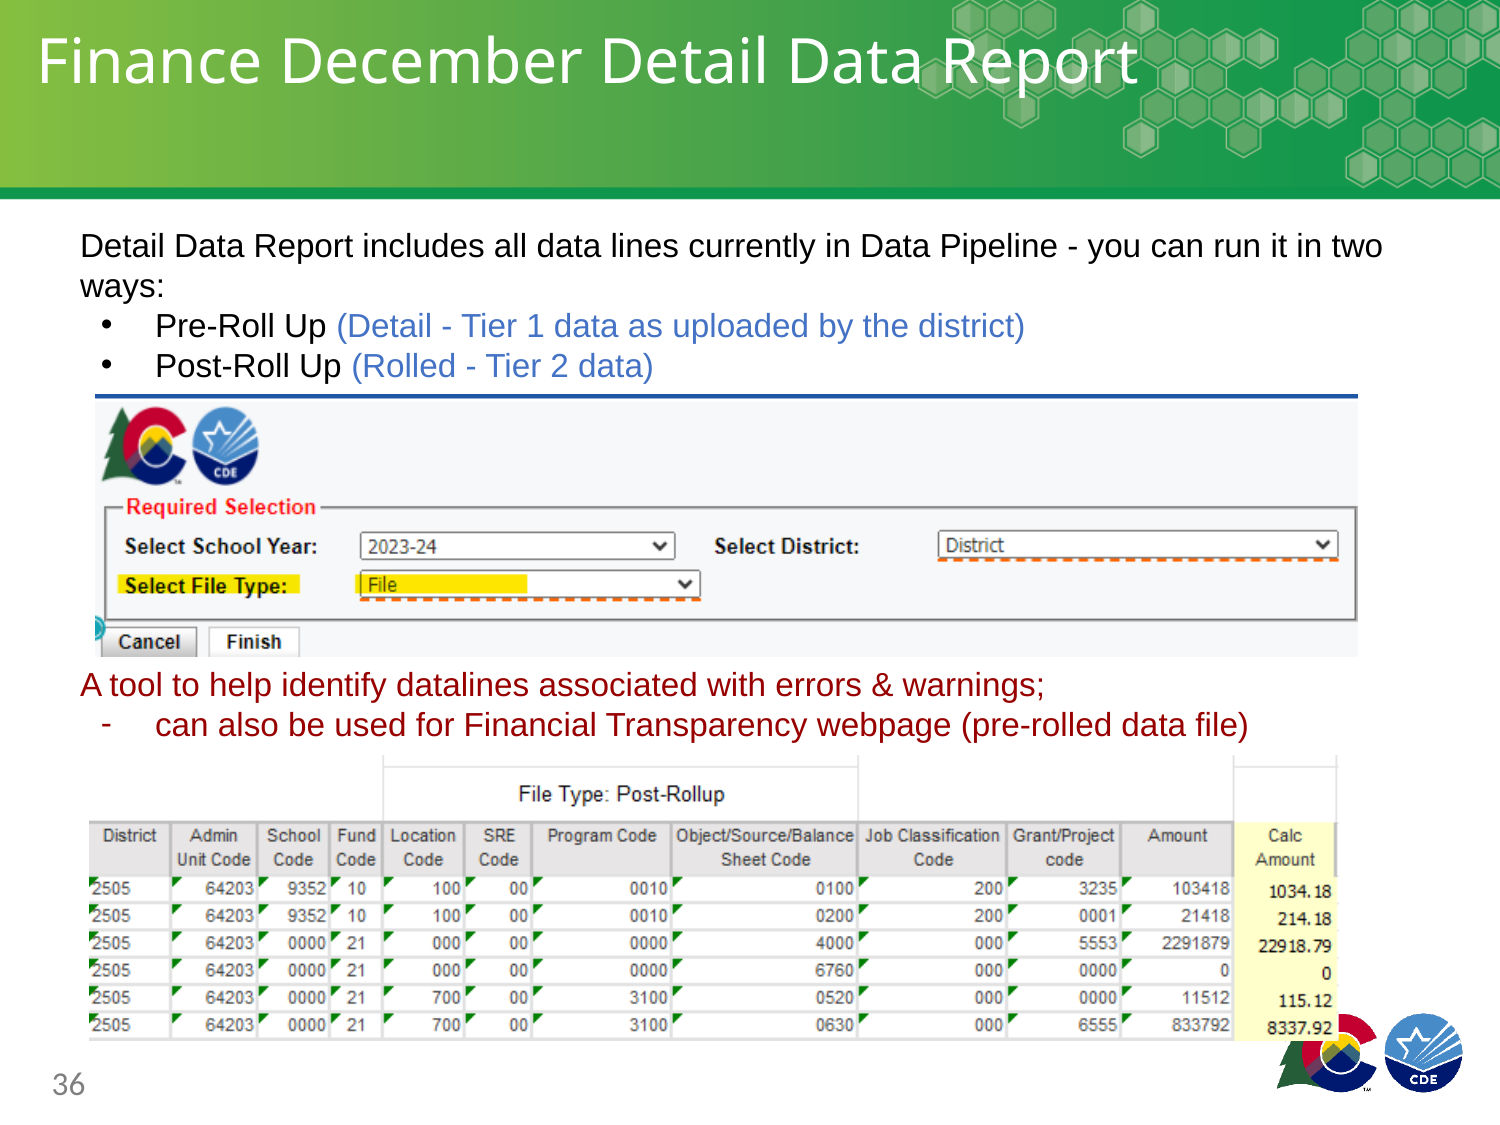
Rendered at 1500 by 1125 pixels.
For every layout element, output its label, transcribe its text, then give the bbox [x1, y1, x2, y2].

picture [88, 754, 1339, 1041]
title Finance December Detail Data Report [36, 29, 1381, 154]
picture [0, 0, 1500, 200]
picture [95, 394, 1358, 657]
picture [1396, 1012, 1463, 1093]
slide_number 36 [36, 1054, 79, 1115]
list Detail Data Report includes all data lines currently in Data Pipeline - you can run it in two ways: Pre-Roll Up (Detail - Tier 1 data as uploaded by the district) Post-Roll Up (Rolled - Tier 2 data) A tool to help identify datalines associated with errors & warnings; can also be used for Financial Transparency webpage (pre-rolled data file) [79, 224, 1396, 1125]
